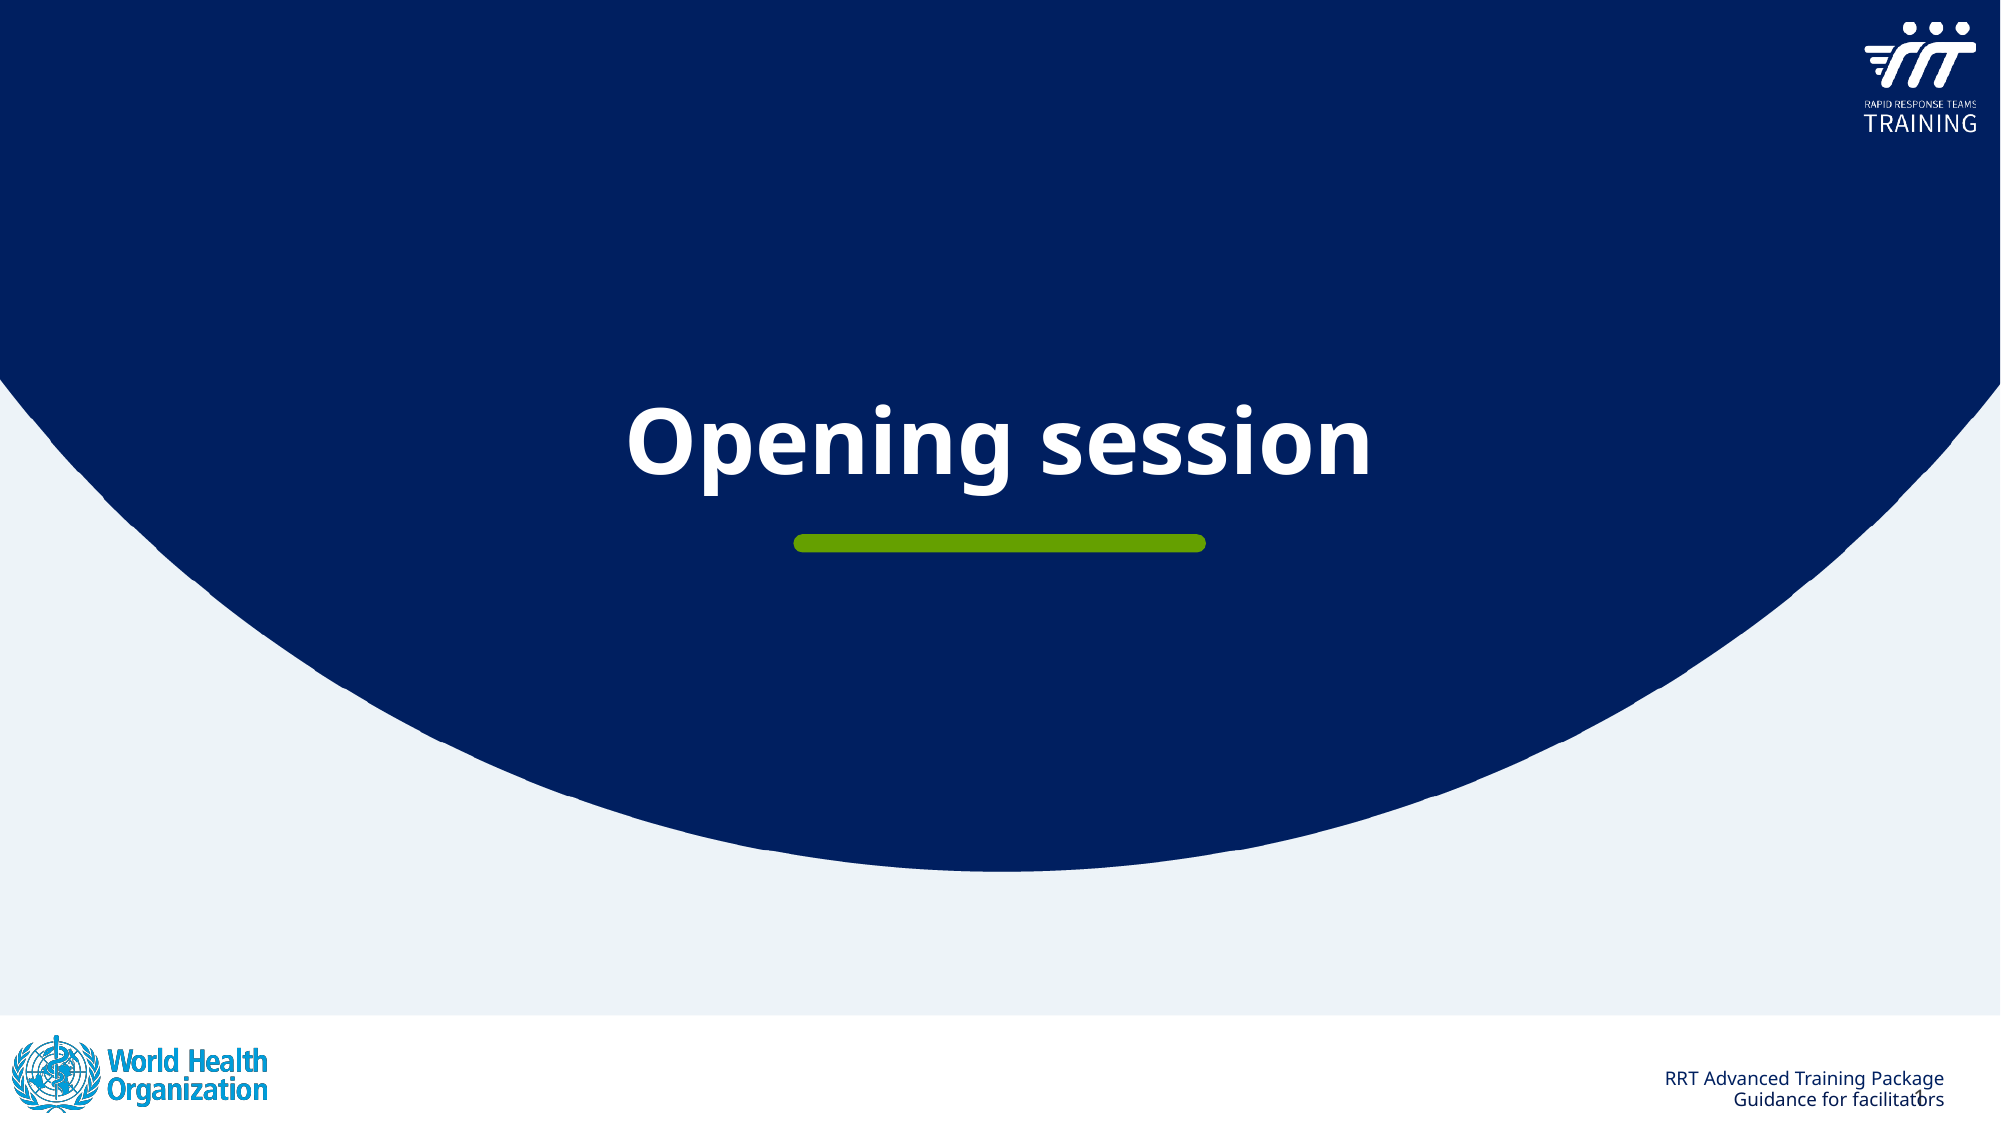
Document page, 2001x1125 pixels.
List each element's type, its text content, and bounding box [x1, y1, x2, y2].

picture [34, 1054, 43, 1078]
picture [59, 1035, 267, 1113]
picture [30, 1083, 37, 1091]
picture [12, 1083, 48, 1113]
picture [40, 1062, 47, 1070]
picture [71, 1053, 90, 1091]
picture [24, 1054, 36, 1087]
picture [22, 1062, 26, 1077]
list Opening session [68, 291, 1932, 600]
picture [36, 1088, 78, 1105]
picture [12, 1035, 54, 1068]
picture [0, 0, 2001, 904]
picture [46, 1056, 54, 1062]
picture [50, 1108, 62, 1113]
